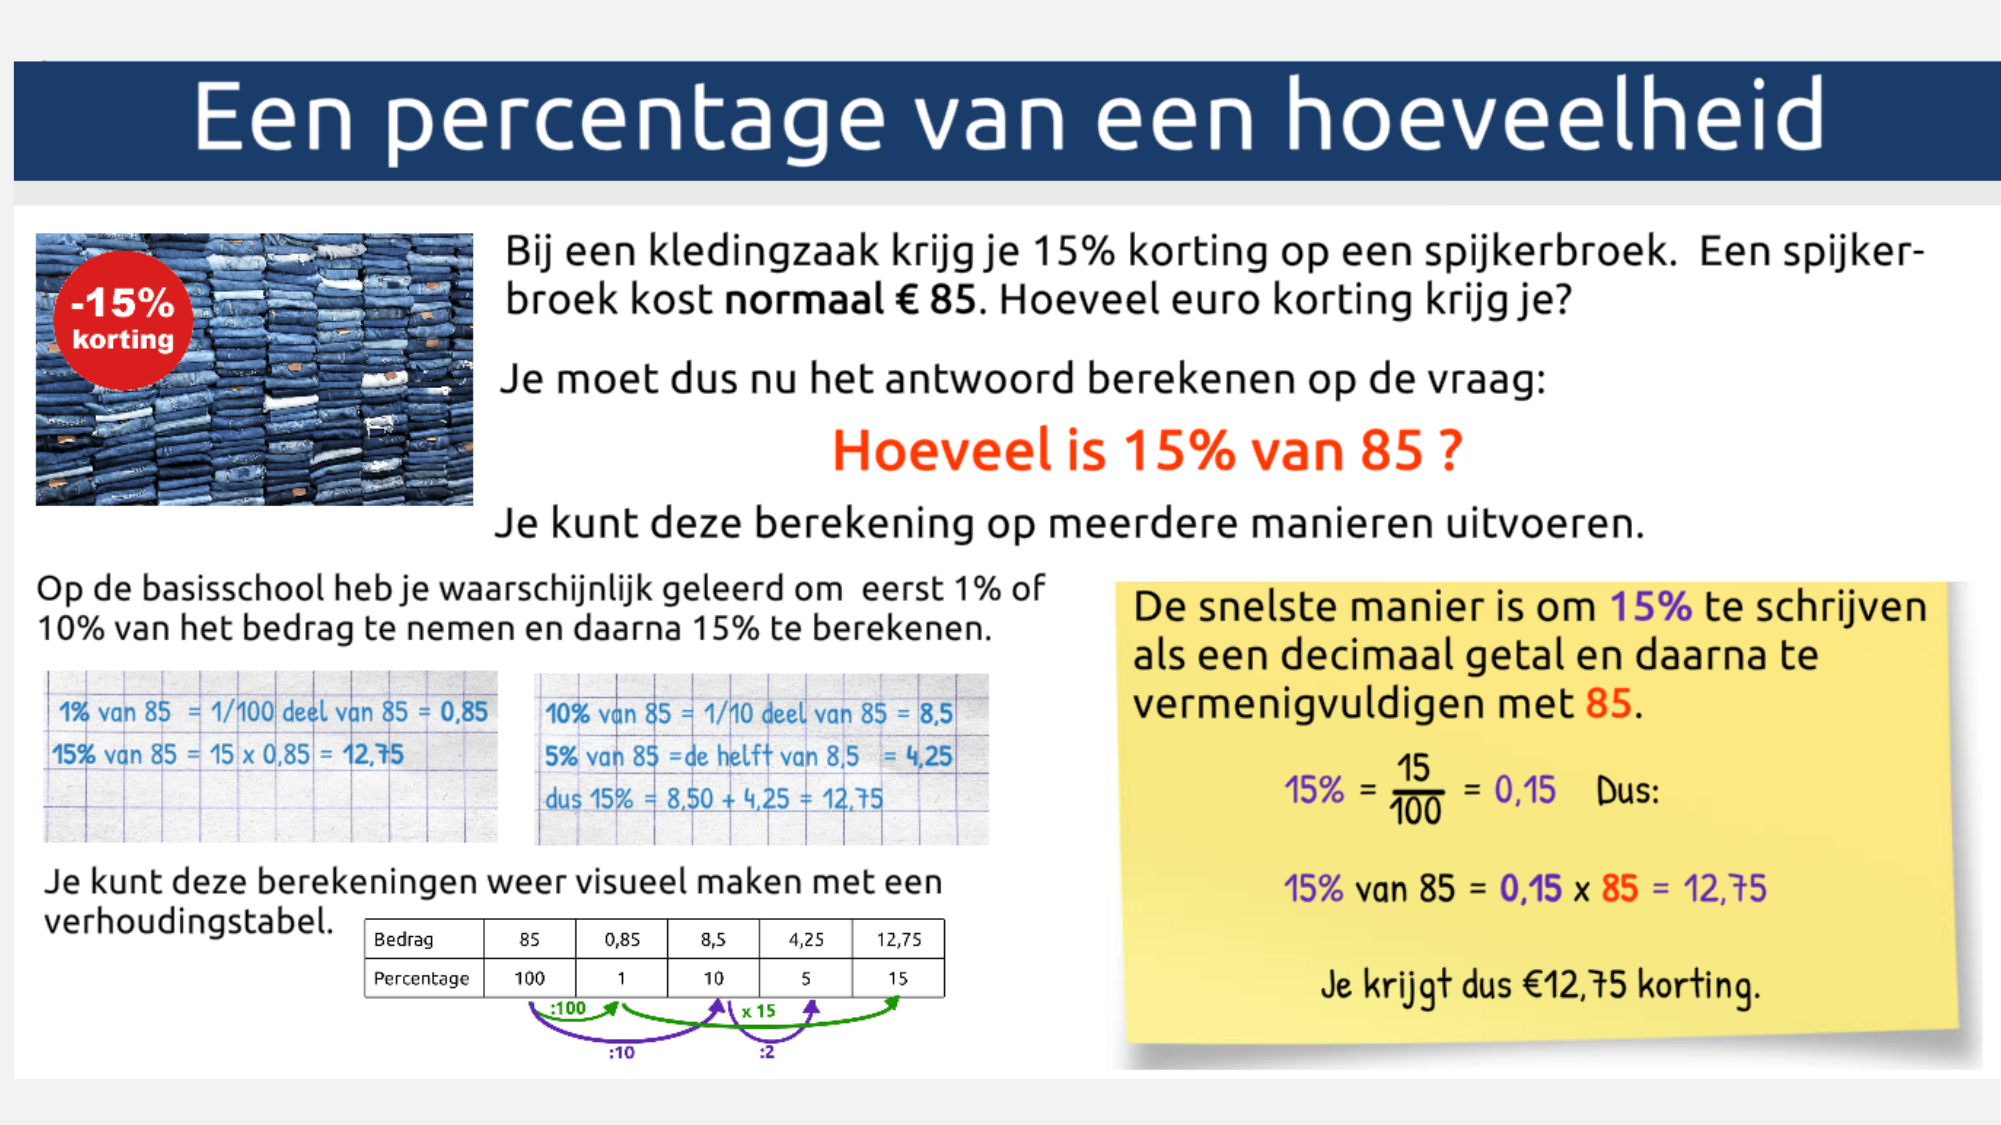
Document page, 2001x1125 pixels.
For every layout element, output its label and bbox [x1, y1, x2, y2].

picture [13, 60, 2001, 1079]
